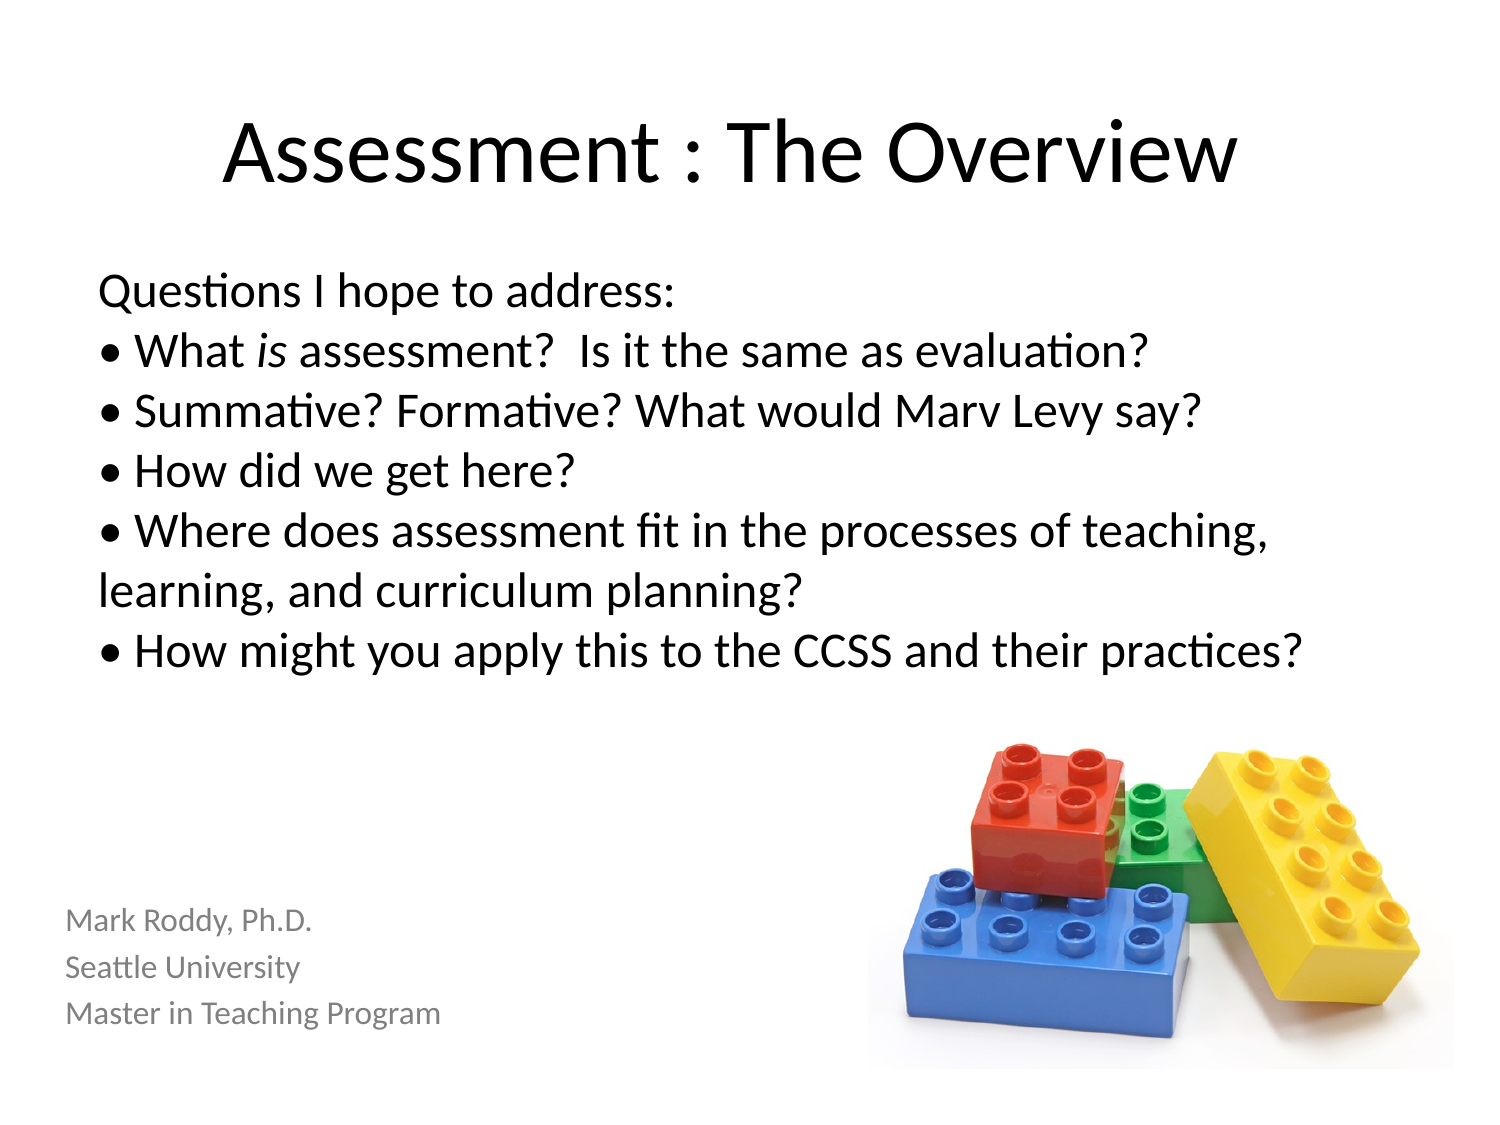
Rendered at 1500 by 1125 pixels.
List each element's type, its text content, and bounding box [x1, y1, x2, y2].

picture [868, 674, 1454, 1069]
title Assessment : The Overview [75, 24, 1388, 267]
text_box Questions I hope to address: • What is assessment? Is it the same as evaluation? • Summative? Formative? What would Marv Levy say? • How did we get here? • Where does assessment fit in the processes of teaching, learning, and curriculum planning? • How might you apply this to the CCSS and their practices? [83, 249, 1413, 790]
text_box Mark Roddy, Ph.D. Seattle University Master in Teaching Program [50, 891, 654, 1088]
